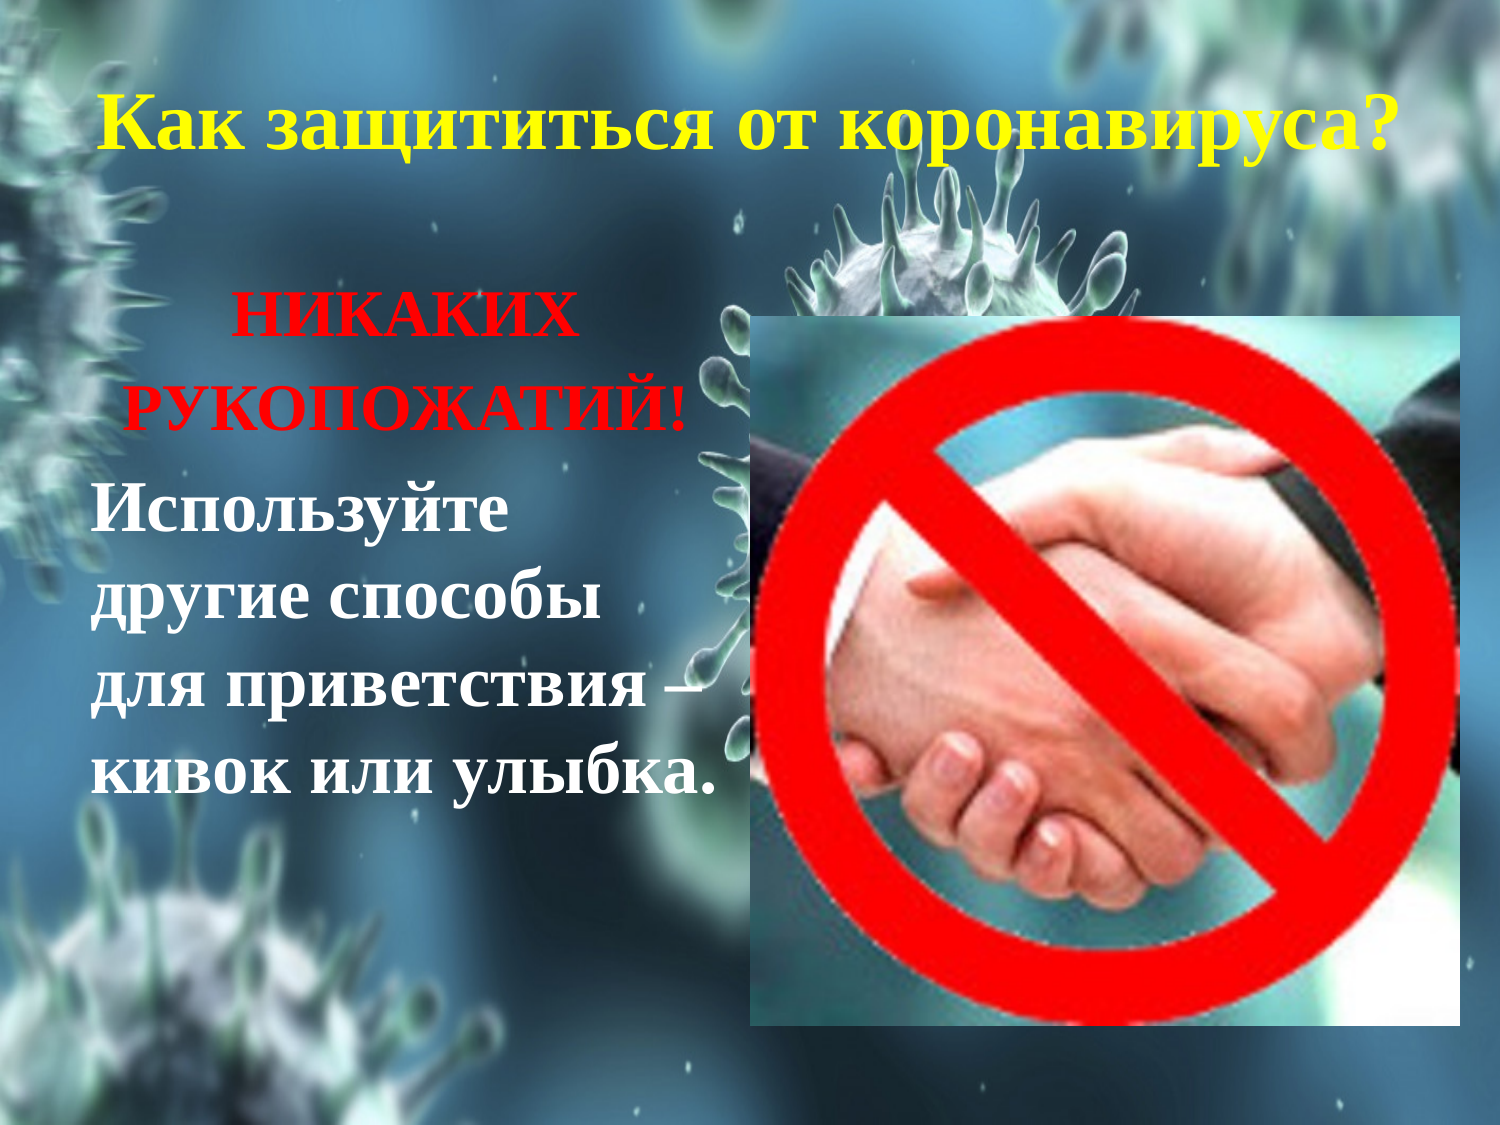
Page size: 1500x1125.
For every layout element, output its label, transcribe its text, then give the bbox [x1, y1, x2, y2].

list НИКАКИХ РУКОПОЖАТИЙ! Используйте другие способы для приветствия – кивок или улыбка. [75, 262, 738, 1005]
picture [0, 0, 1500, 1125]
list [749, 316, 1460, 1026]
title Как защититься от коронавируса? [75, 45, 1425, 188]
